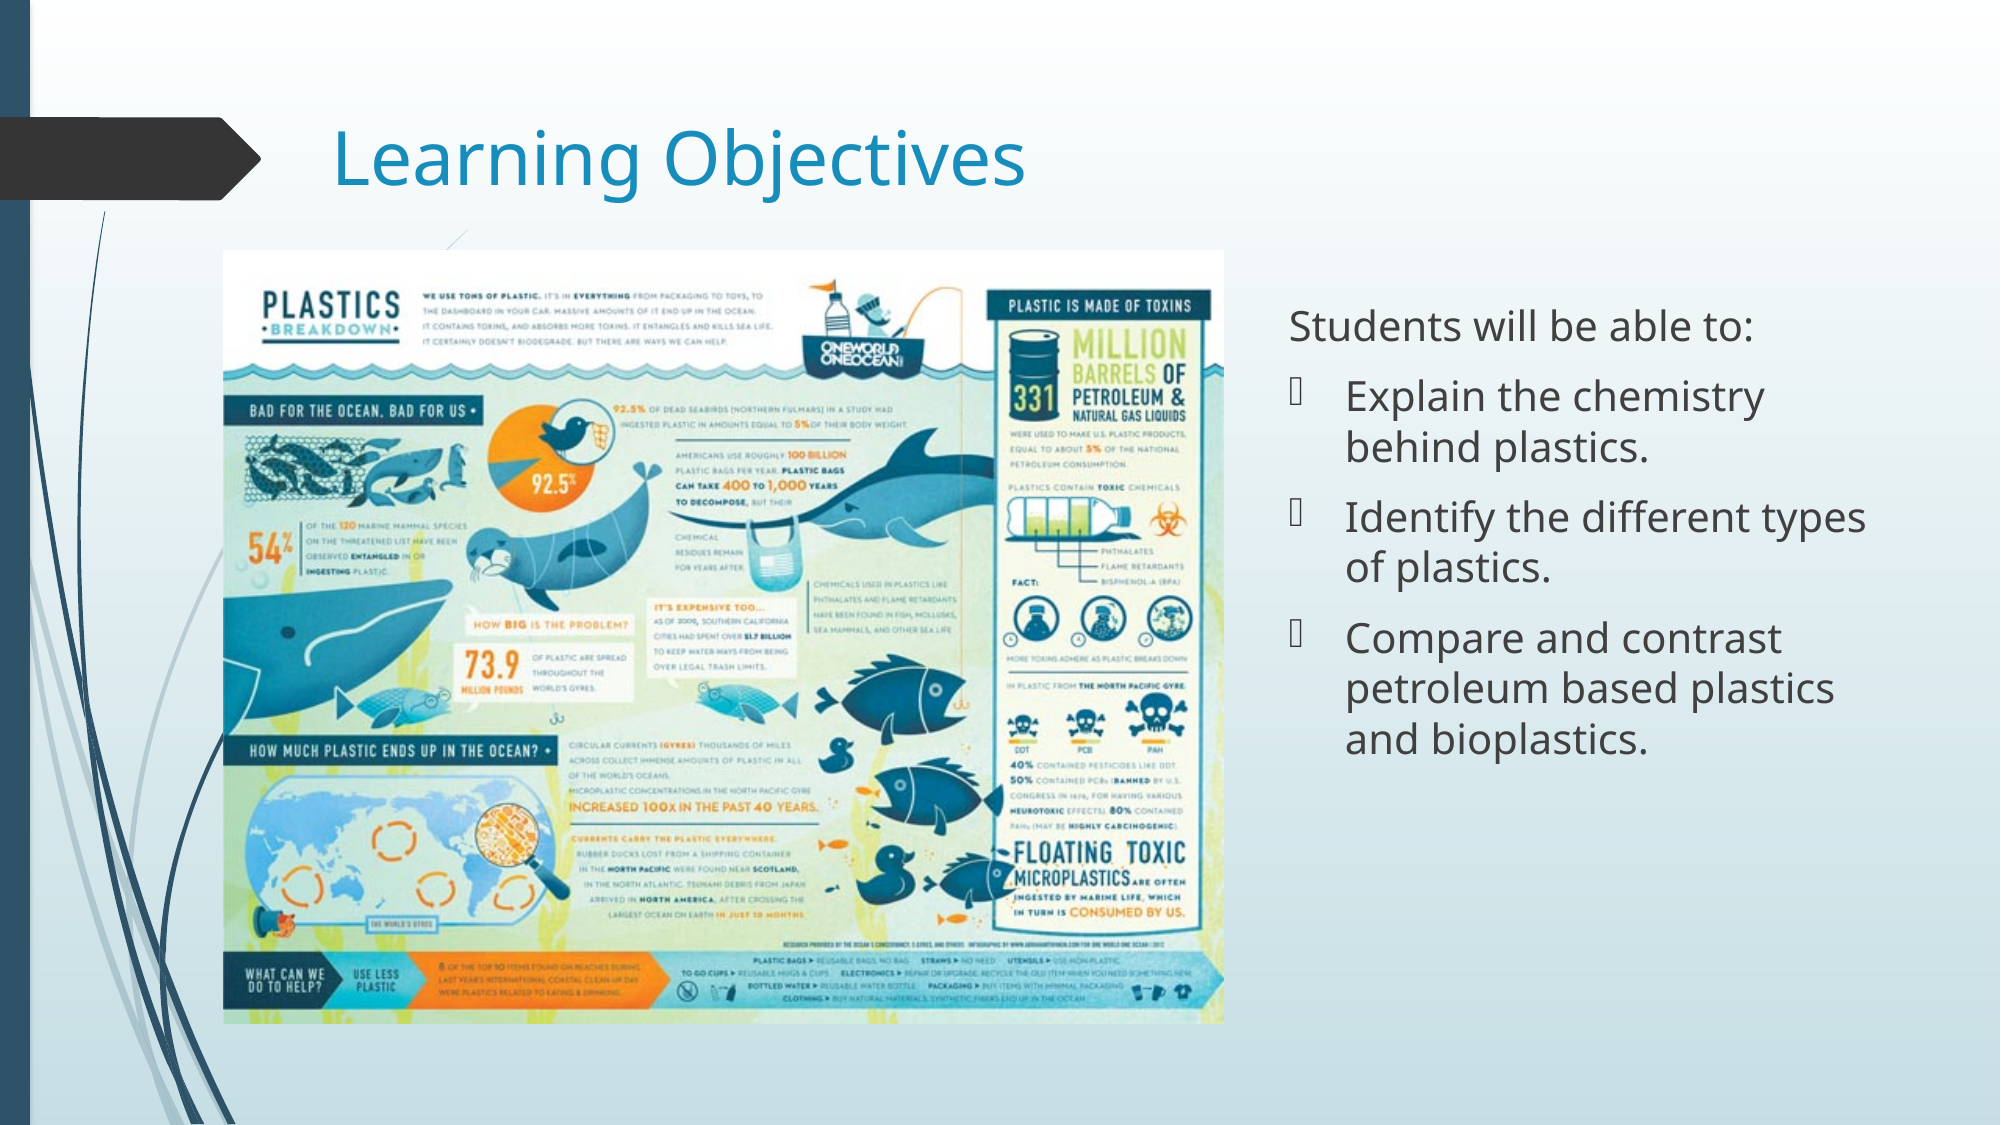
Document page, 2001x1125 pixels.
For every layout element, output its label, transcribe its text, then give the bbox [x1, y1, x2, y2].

title Learning Objectives [316, 102, 1778, 313]
list Students will be able to: Explain the chemistry behind plastics. Identify the different types of plastics. Compare and contrast petroleum based plastics and bioplastics. [1273, 291, 1897, 949]
picture [223, 249, 1225, 1024]
